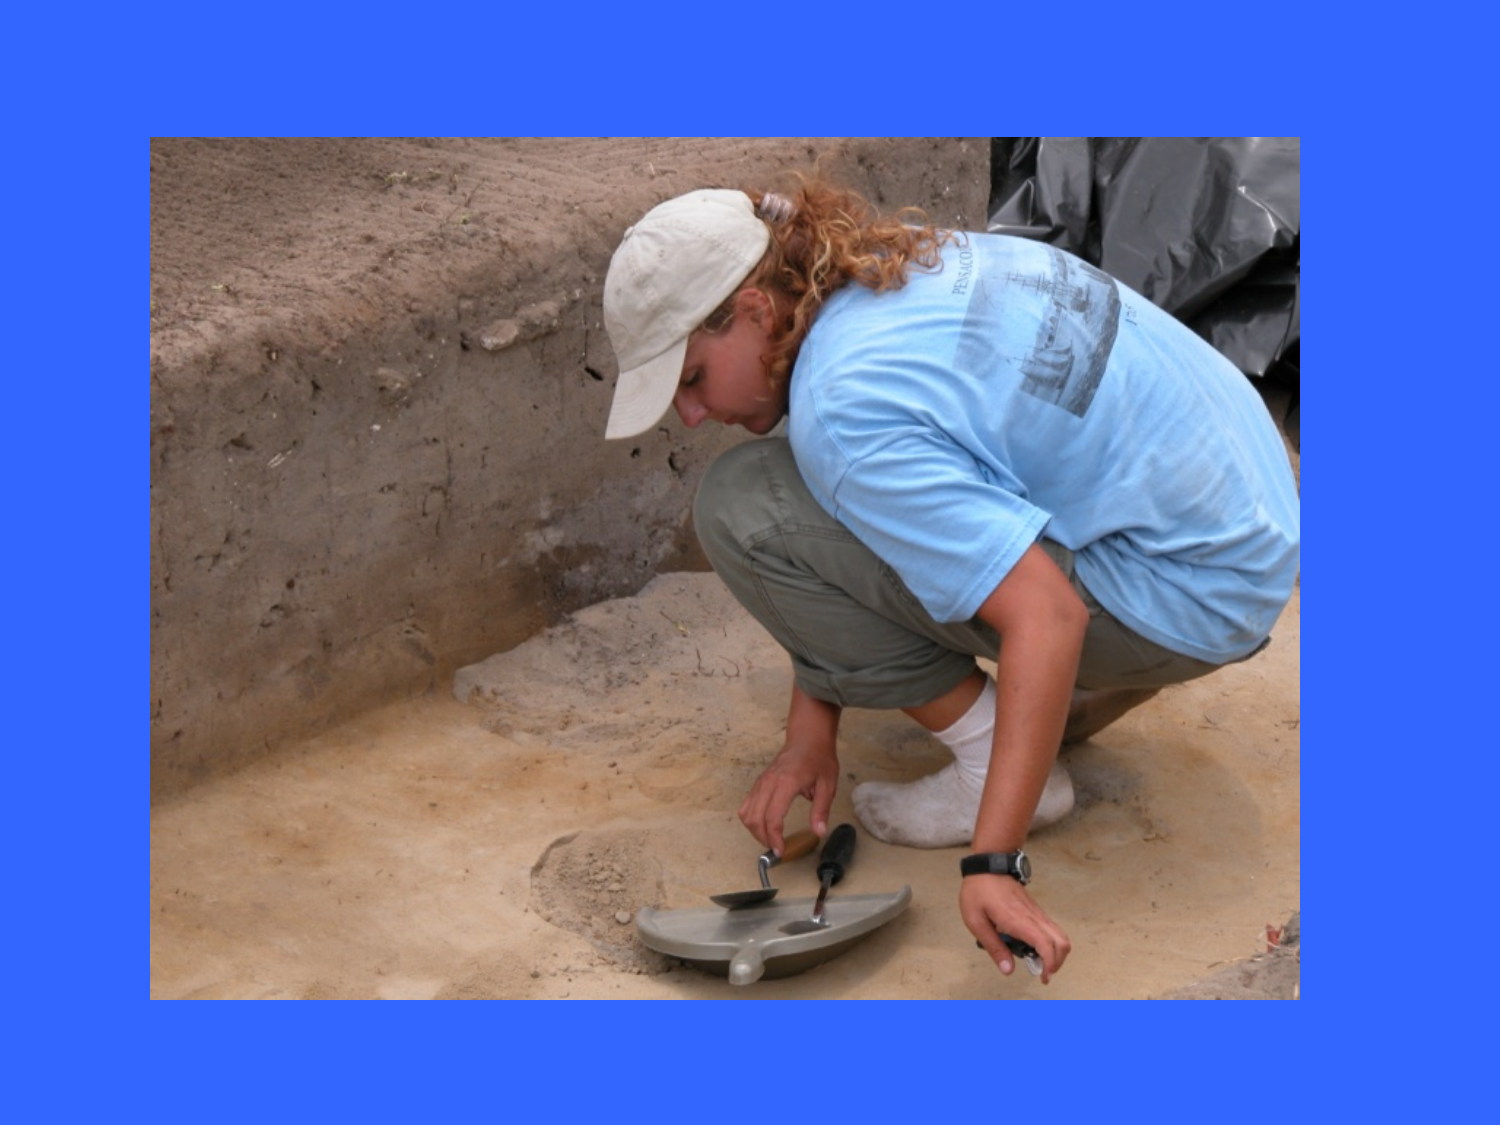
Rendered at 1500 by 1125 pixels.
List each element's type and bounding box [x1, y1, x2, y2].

picture [149, 137, 1301, 1001]
